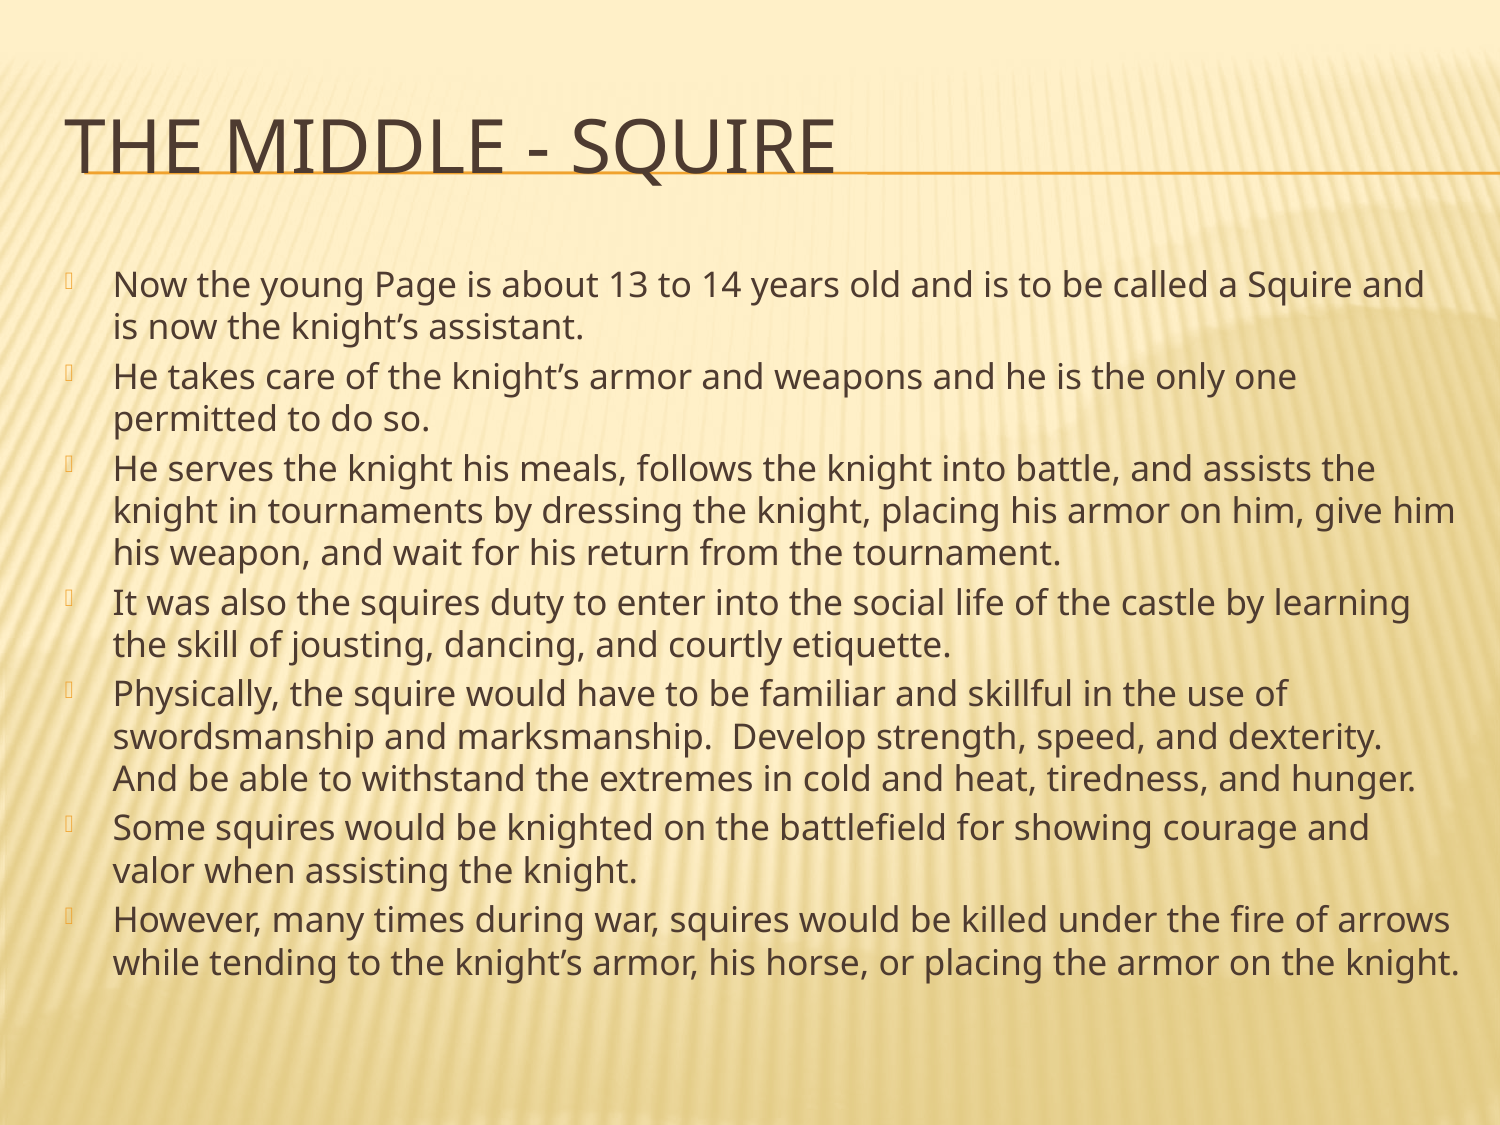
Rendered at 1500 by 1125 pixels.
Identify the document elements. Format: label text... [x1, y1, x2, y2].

list Now the young Page is about 13 to 14 years old and is to be called a Squire and is now the knight’s assistant. He takes care of the knight’s armor and weapons and he is the only one permitted to do so. He serves the knight his meals, follows the knight into battle, and assists the knight in tournaments by dressing the knight, placing his armor on him, give him his weapon, and wait for his return from the tournament. It was also the squires duty to enter into the social life of the castle by learning the skill of jousting, dancing, and courtly etiquette. Physically, the squire would have to be familiar and skillful in the use of swordsmanship and marksmanship. Develop strength, speed, and dexterity. And be able to withstand the extremes in cold and heat, tiredness, and hunger. Some squires would be knighted on the battlefield for showing courage and valor when assisting the knight. However, many times during war, squires would be killed under the fire of arrows while tending to the knight’s armor, his horse, or placing the armor on the knight. [50, 254, 1475, 1050]
title The Middle - Squire [50, 75, 1475, 213]
